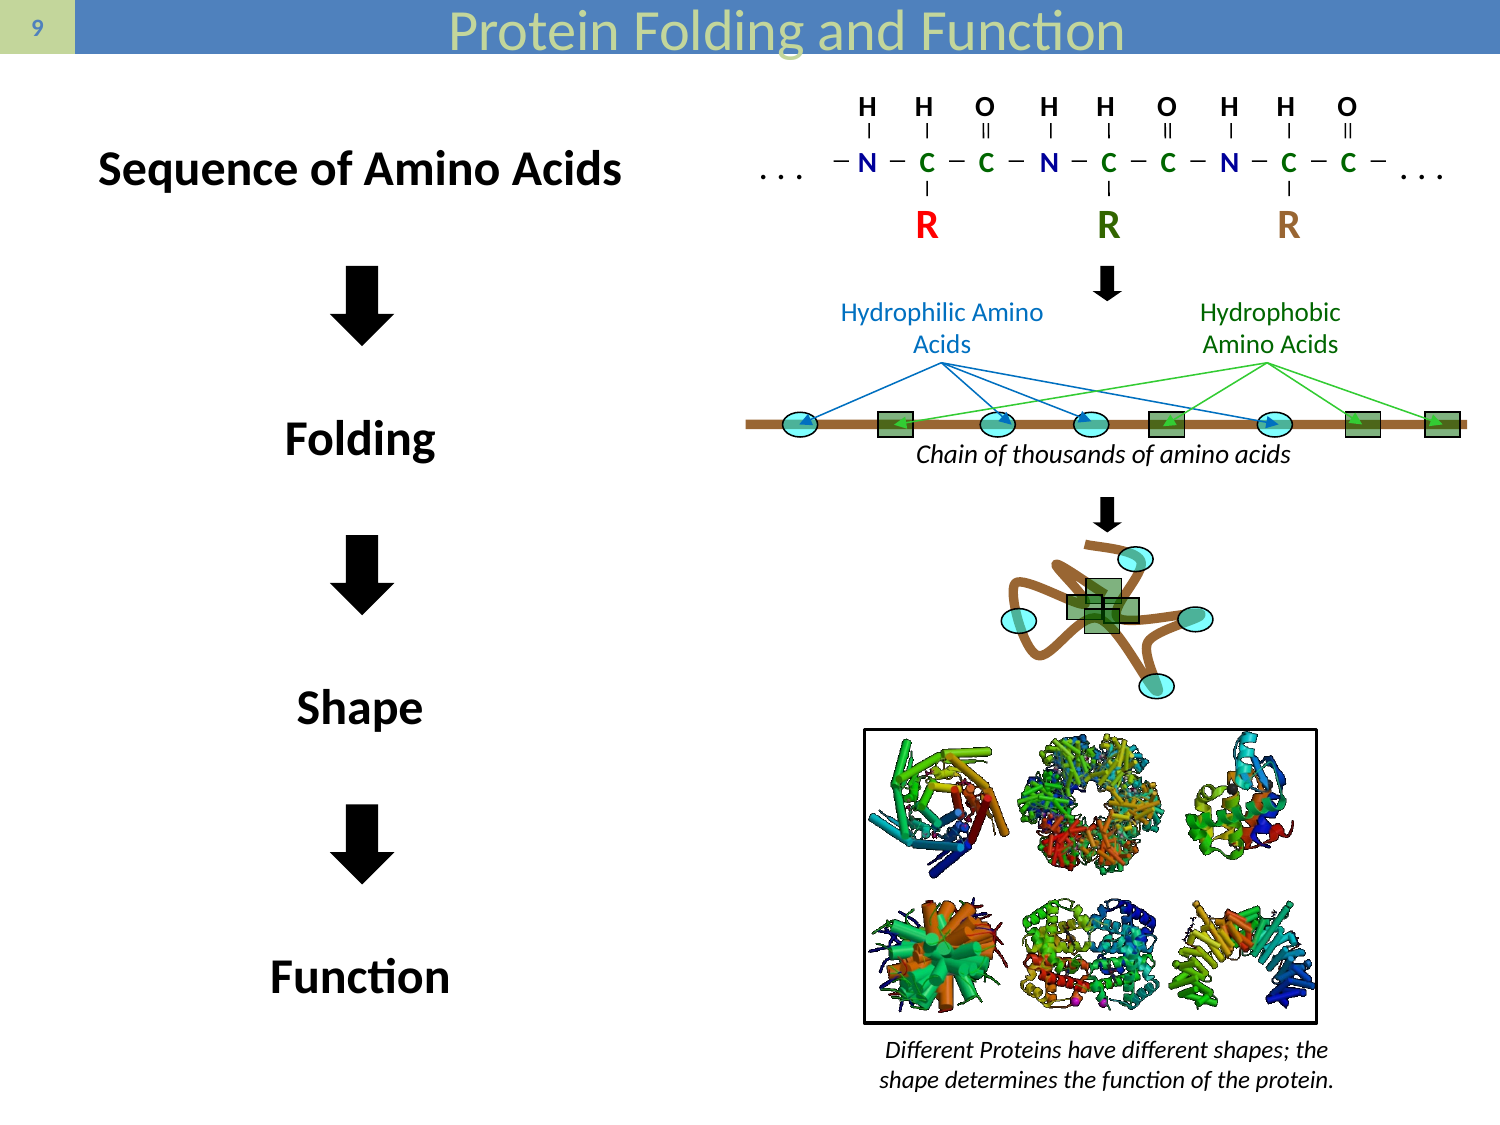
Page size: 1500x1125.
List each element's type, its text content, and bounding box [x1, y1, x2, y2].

text_box [1424, 412, 1460, 429]
text_box [893, 401, 1038, 429]
text_box Folding [60, 407, 660, 473]
text_box [782, 412, 818, 429]
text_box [1001, 543, 1214, 699]
text_box Hydrophobic Amino Acids [1150, 286, 1391, 367]
text_box [993, 409, 1012, 425]
text_box [327, 533, 397, 618]
text_box Hydrophilic Amino Acids [822, 286, 1063, 367]
text_box [1268, 364, 1363, 425]
text_box [327, 263, 397, 349]
text_box Chain of thousands of amino acids [747, 429, 1461, 477]
picture [865, 730, 1316, 1022]
text_box [941, 362, 1092, 423]
text_box [1258, 412, 1293, 429]
text_box [1095, 497, 1120, 532]
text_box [743, 79, 1471, 255]
text_box [1267, 362, 1443, 427]
text_box [1345, 412, 1381, 429]
text_box Function [60, 945, 660, 1011]
text_box [1073, 412, 1109, 429]
text_box [980, 412, 1016, 429]
text_box Shape [60, 676, 660, 742]
text_box [799, 362, 941, 426]
text_box Sequence of Amino Acids [60, 138, 660, 204]
text_box [1193, 408, 1279, 429]
text_box [877, 412, 913, 429]
title Protein Folding and Function [75, 0, 1500, 54]
text_box [1162, 362, 1268, 427]
text_box [1095, 266, 1120, 301]
text_box [1257, 421, 1266, 429]
text_box Different Proteins have different shapes; the shape determines the function of the protein. [841, 1026, 1374, 1102]
text_box [327, 802, 397, 887]
text_box [1149, 412, 1185, 429]
